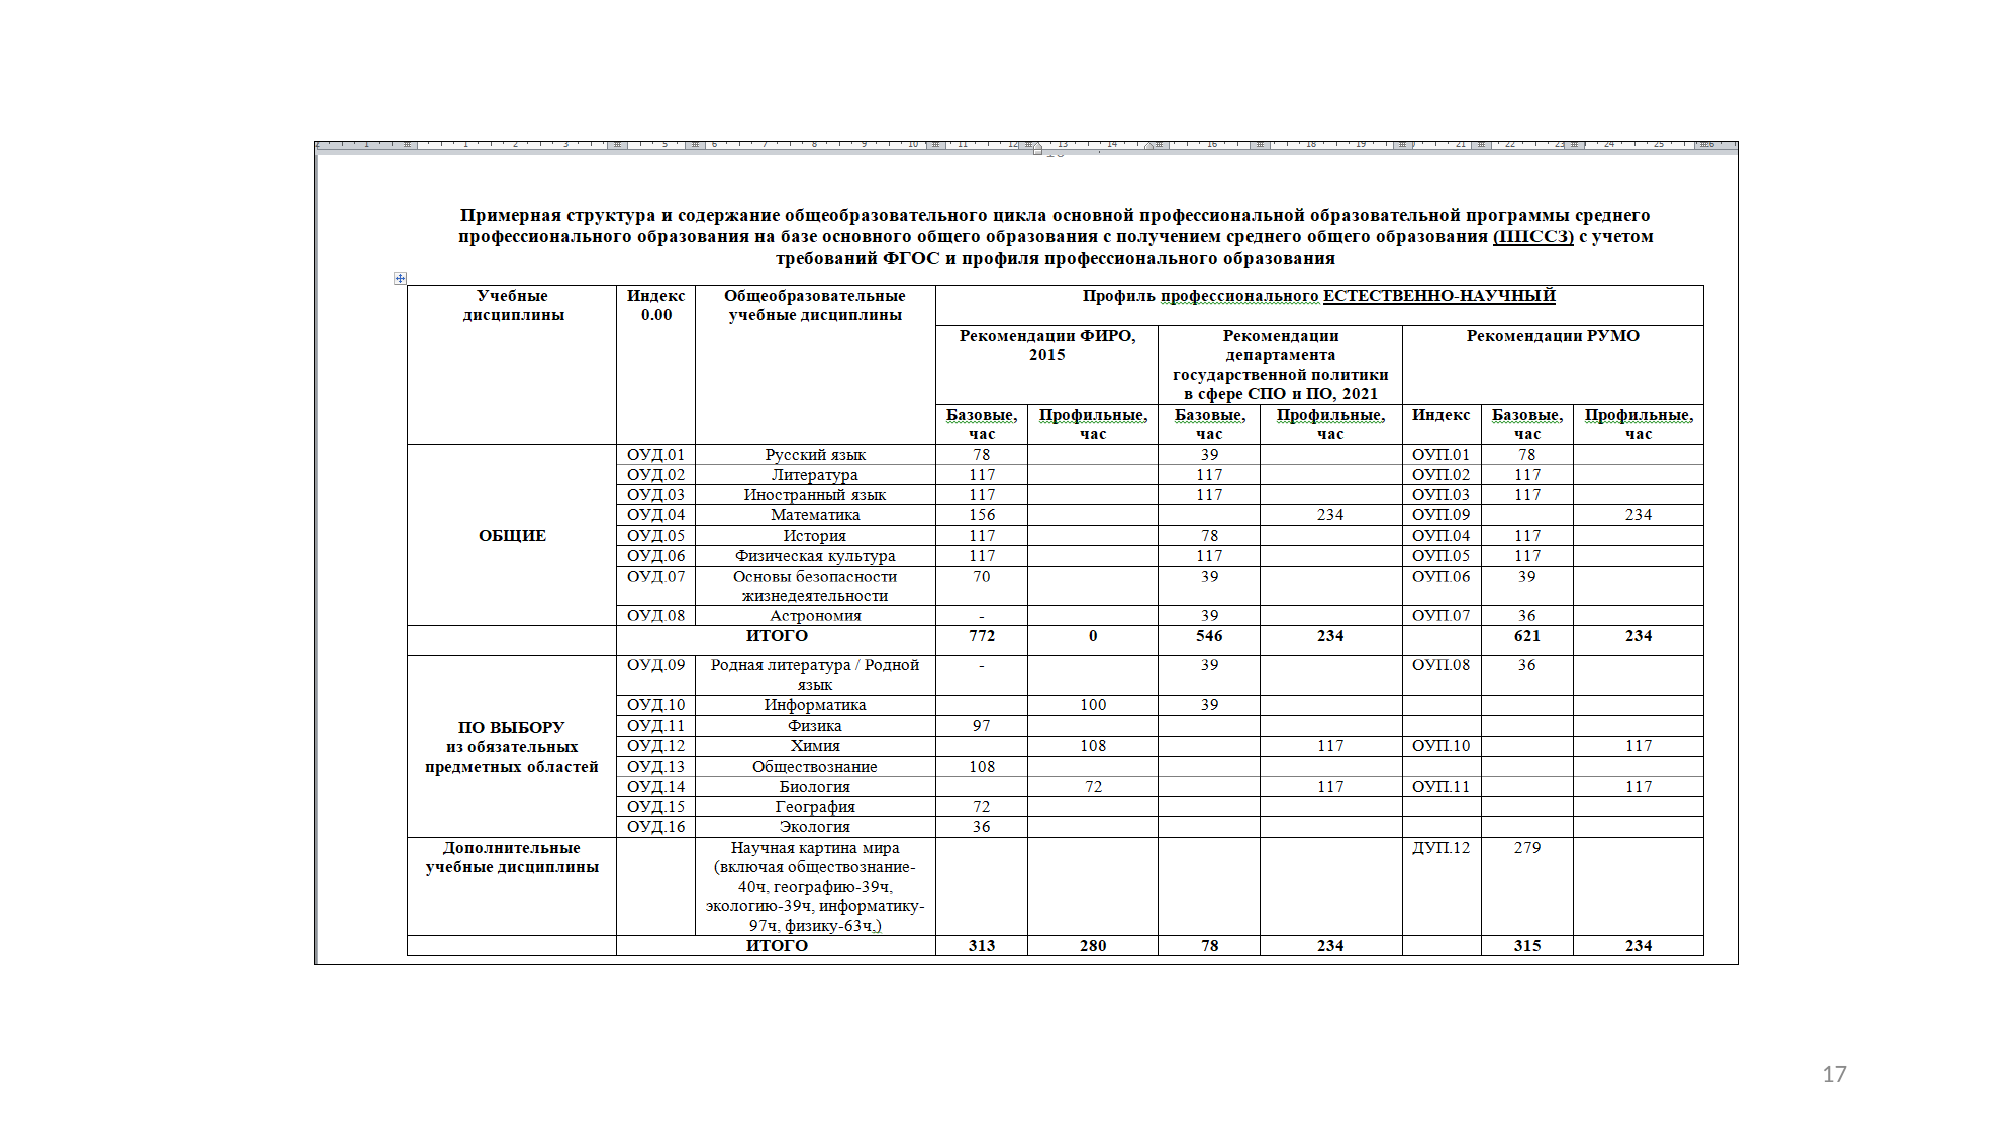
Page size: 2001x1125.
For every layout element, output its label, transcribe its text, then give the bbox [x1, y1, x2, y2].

picture [314, 141, 1739, 965]
slide_number 17 [1412, 1042, 1863, 1103]
